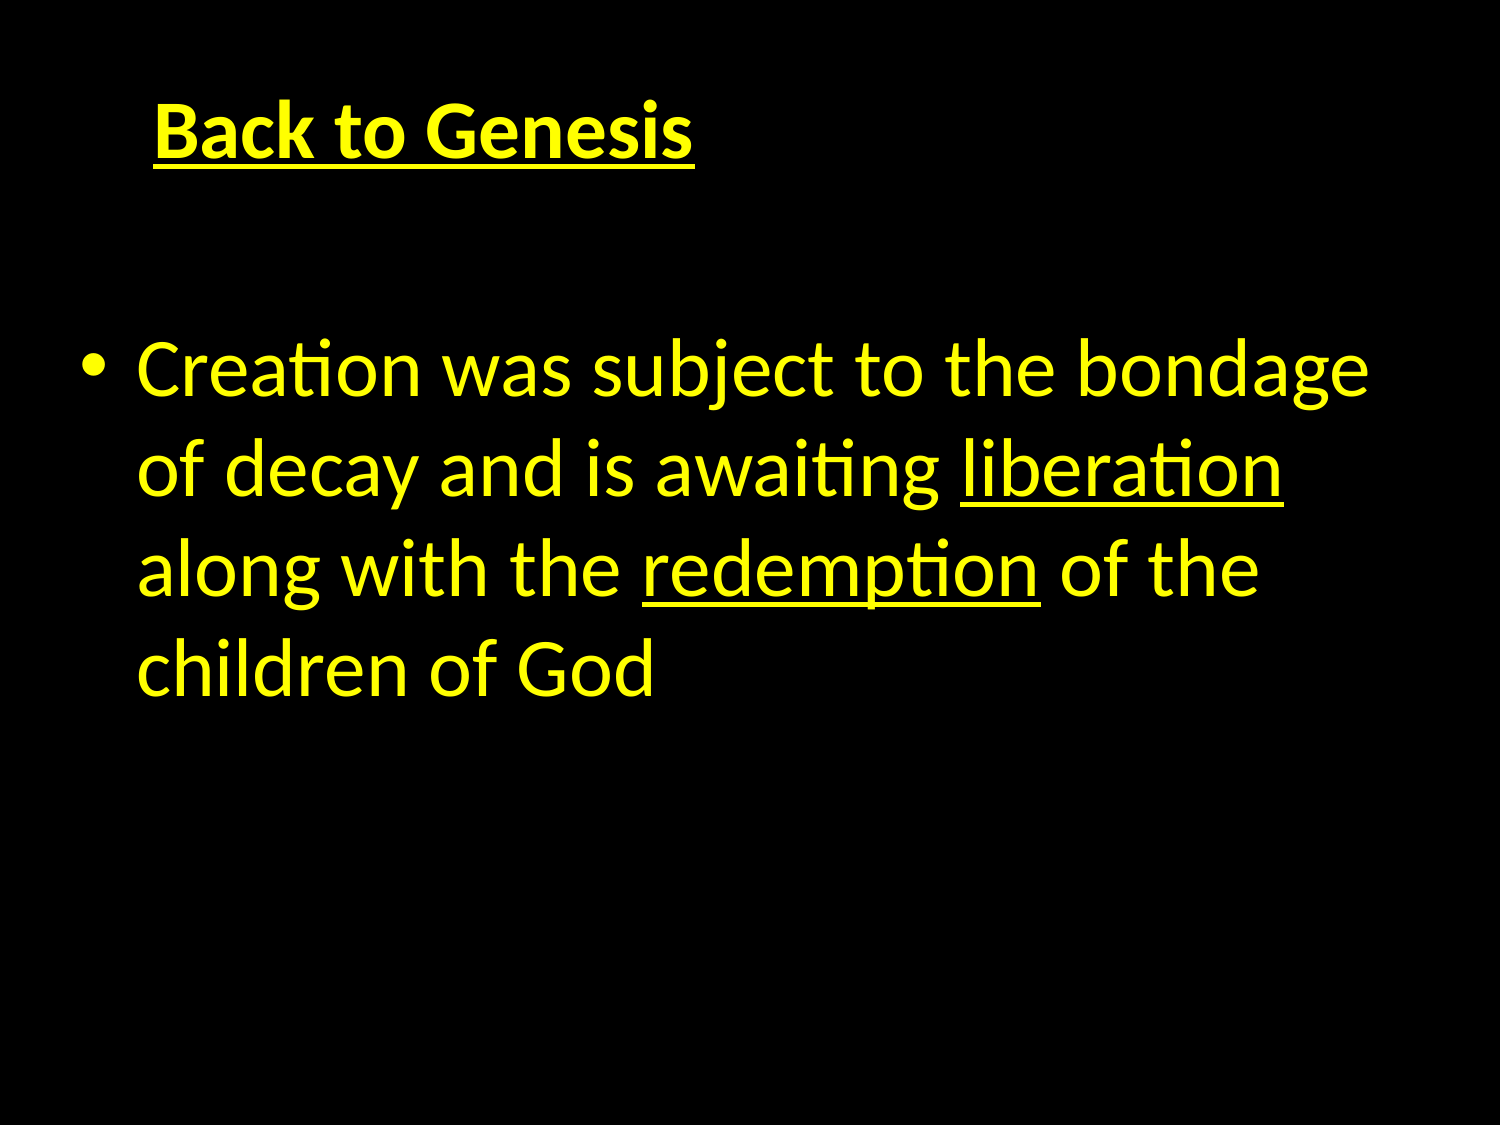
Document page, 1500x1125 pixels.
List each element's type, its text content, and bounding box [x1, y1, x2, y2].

list Back to Genesis Creation was subject to the bondage of decay and is awaiting liberation along with the redemption of the children of God [64, 42, 1460, 1125]
